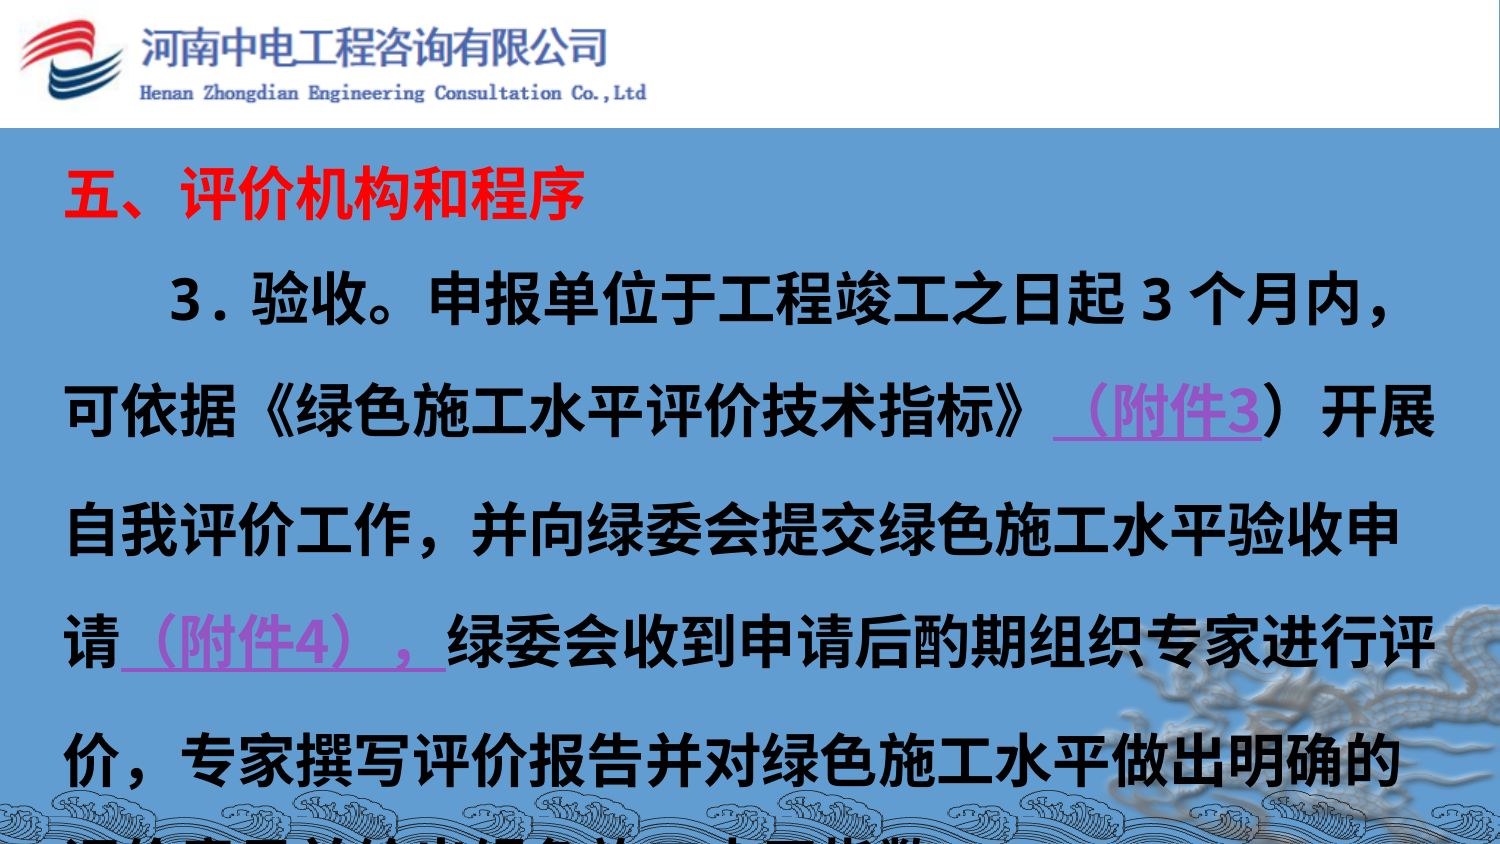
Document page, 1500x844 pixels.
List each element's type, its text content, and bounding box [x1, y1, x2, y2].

picture [0, 0, 1499, 129]
text_box 五、评价机构和程序 3.验收。申报单位于工程竣工之日起3个月内，可依据《绿色施工水平评价技术指标》（附件3）开展自我评价工作，并向绿委会提交绿色施工水平验收申请（附件4），绿委会收到申请后酌期组织专家进行评价，专家撰写评价报告并对绿色施工水平做出明确的评价意见并给出绿色施工水平指数。 （四）公示。评价得出的绿色施工水平指数将在中国施工企业管理协会官方网站上进行为期七天的公示，公示期间社会各界无异议的工程，协会授予绿色施工水平指数证书。 [47, 129, 1453, 844]
